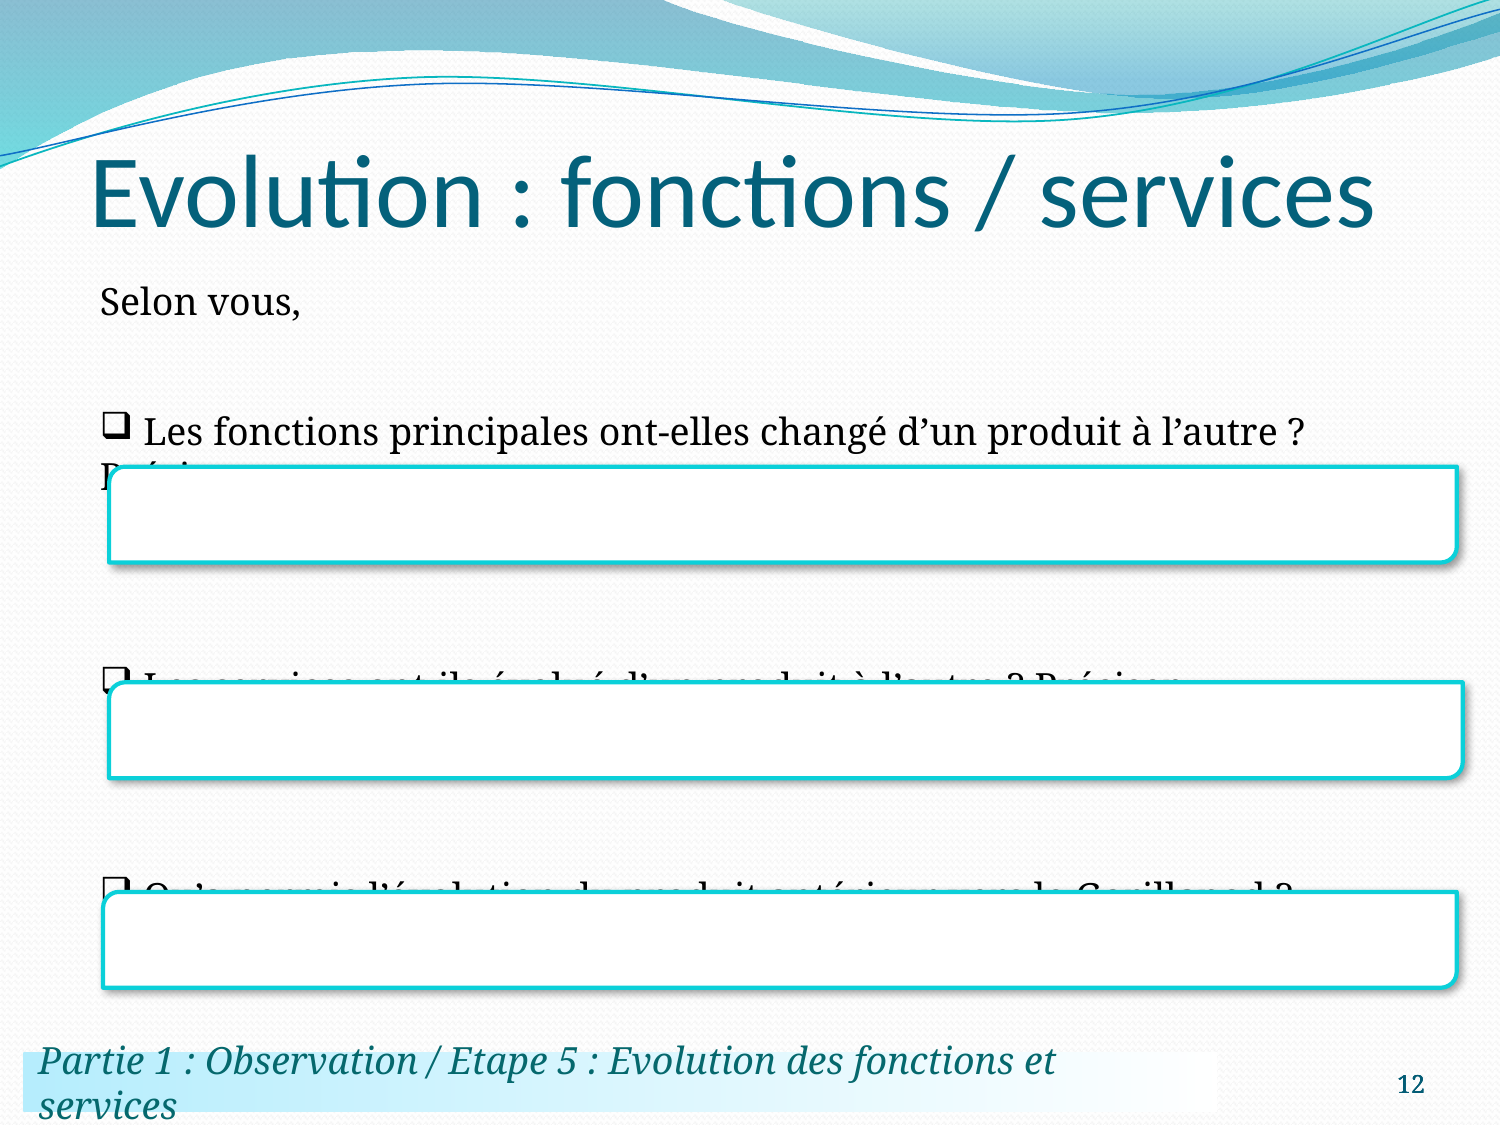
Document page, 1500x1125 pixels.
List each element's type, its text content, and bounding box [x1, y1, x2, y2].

text_box Evolution : fonctions / services [74, 115, 1438, 303]
text_box Selon vous, [85, 270, 1457, 331]
text_box 12 [1299, 1042, 1425, 1103]
text_box Les fonctions principales ont-elles changé d’un produit à l’autre ? Préciser. Les services ont-ils évolué d’un produit à l’autre ? Préciser. Qu’a permis l’évolution du produit antérieur vers le Gorillapod ? [85, 400, 1457, 926]
text_box Partie 1 : Observation / Etape 5 : Evolution des fonctions et services [21, 1051, 1219, 1114]
text_box [106, 680, 1465, 781]
text_box [100, 889, 1459, 990]
text_box [107, 464, 1459, 565]
